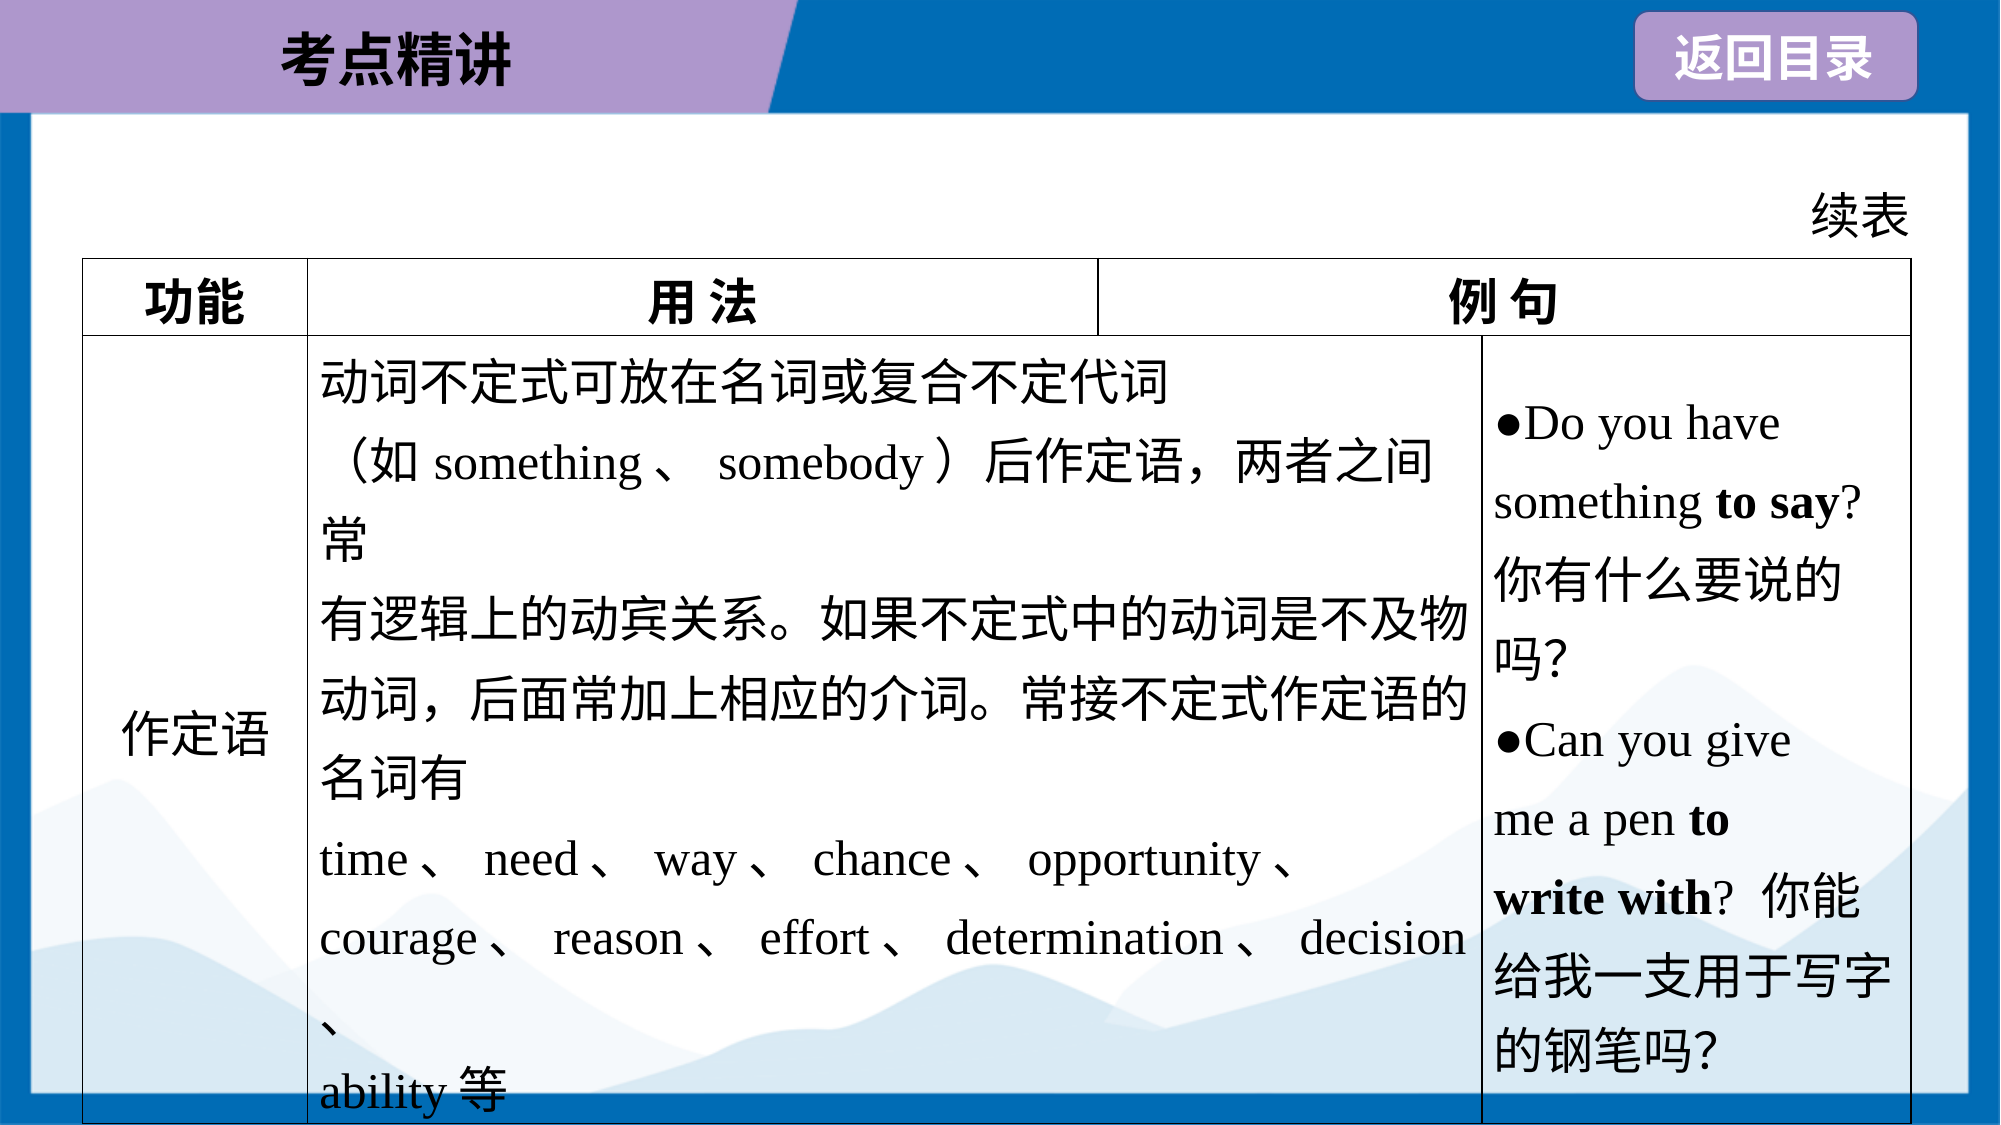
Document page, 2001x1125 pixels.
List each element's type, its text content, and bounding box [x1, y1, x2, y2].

table_header 例 句 [1099, 259, 1910, 335]
table_header 功能 [83, 259, 307, 335]
table_header 用 法 [308, 259, 1097, 335]
table_cell ●Do you have something to say? 你有什么要说的 吗？ ●Can you give me a pen to write with? 你能 给我一支用于写字 的钢笔吗？ [1483, 336, 1910, 1123]
picture [0, 0, 2000, 1125]
text_box 续表 [1810, 157, 1911, 245]
table_cell 动词不定式可放在名词或复合不定代词 （如something、somebody）后作定语，两者之间常 有逻辑上的动宾关系。如果不定式中的动词是不及物 动词，后面常加上相应的介词。常接不定式作定语的 名词有time、need、way、chance、opportunity、 courage、reason、effort、determination、decision、 ability等 [308, 336, 1481, 1123]
table_cell 作定语 [83, 336, 307, 1123]
